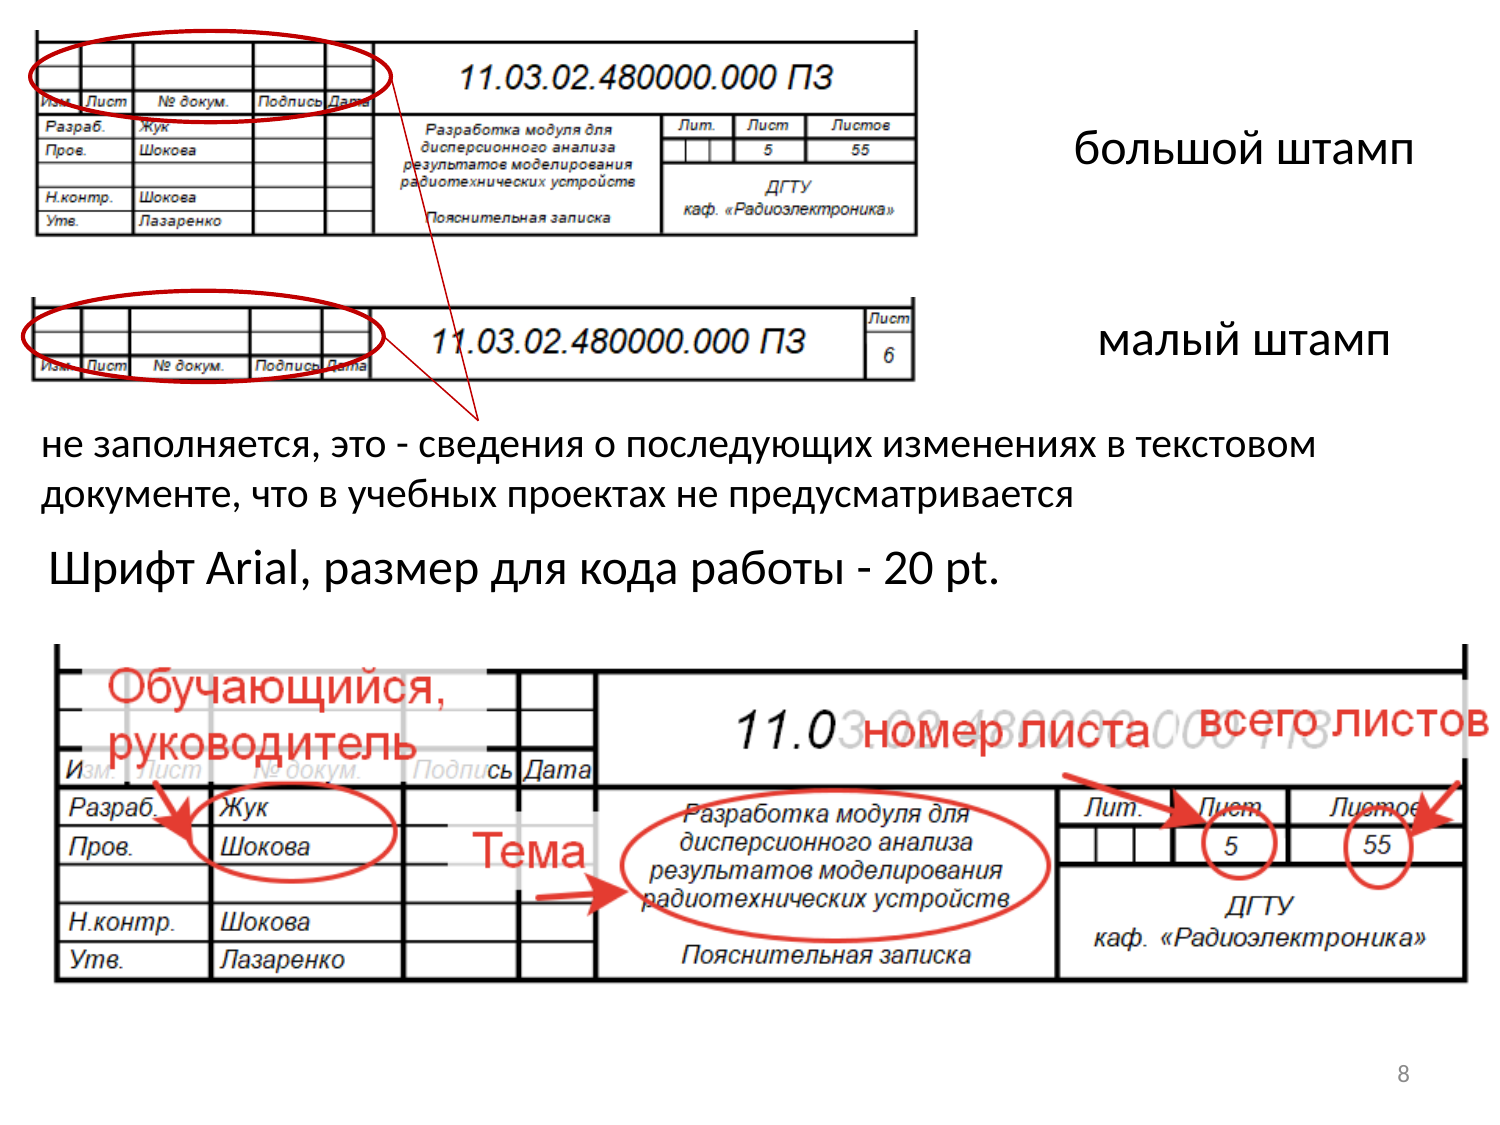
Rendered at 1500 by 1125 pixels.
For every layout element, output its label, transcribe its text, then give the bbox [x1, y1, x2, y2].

picture [22, 297, 390, 391]
picture [22, 30, 926, 246]
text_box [390, 76, 479, 421]
picture [36, 644, 1495, 1000]
picture [479, 297, 922, 391]
text_box малый штамп [1082, 297, 1407, 373]
text_box Шрифт Arial, размер для кода работы - 20 рt. [33, 527, 1483, 603]
text_box [104, 288, 302, 296]
text_box не заполняется, это - сведения о последующих изменениях в текстовом документе, что в учебных проектах не предусматривается [26, 408, 1459, 524]
slide_number 8 [1074, 1042, 1425, 1103]
text_box большой штамп [1058, 107, 1431, 182]
